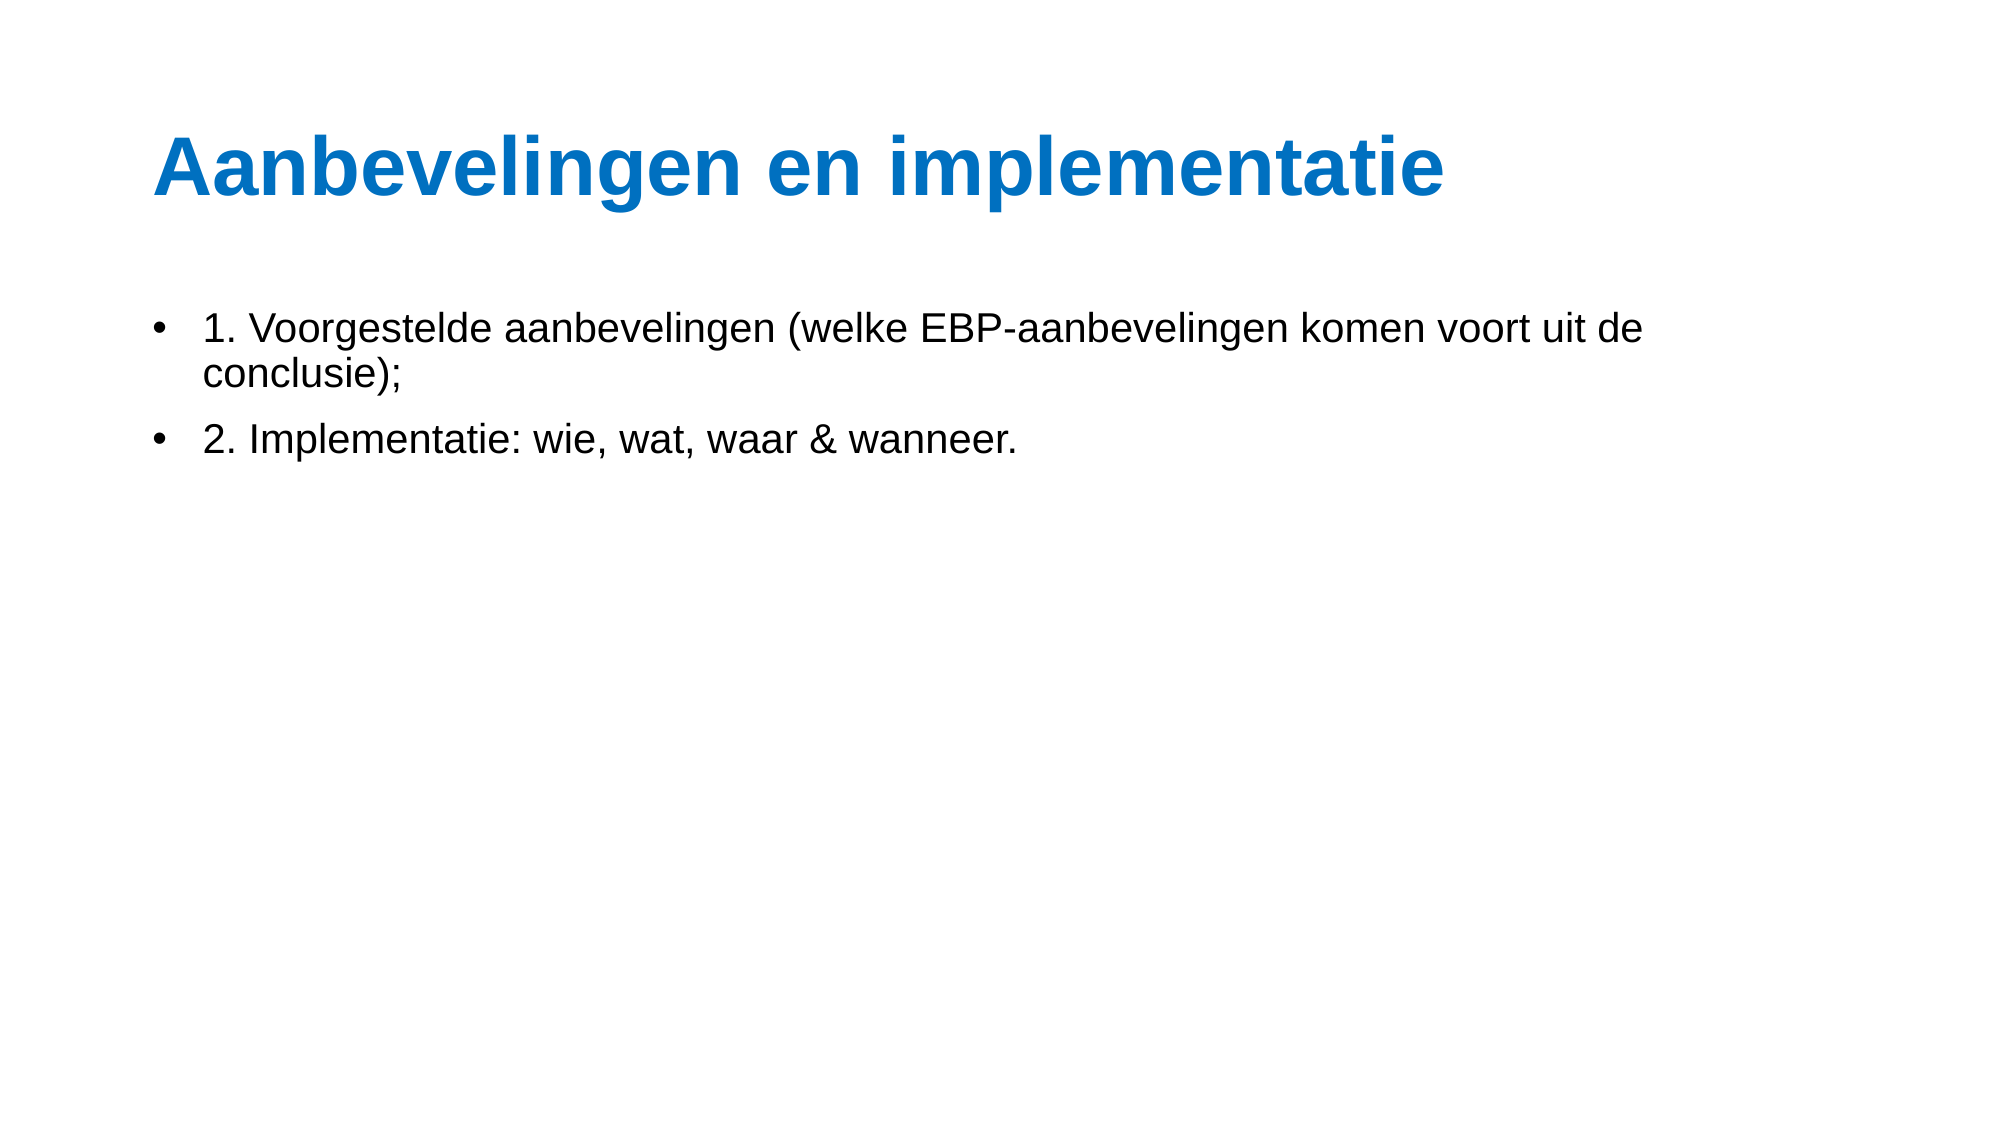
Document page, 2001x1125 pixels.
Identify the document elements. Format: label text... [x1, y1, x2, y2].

title Aanbevelingen en implementatie [137, 59, 1863, 278]
list 1. Voorgestelde aanbevelingen (welke EBP-aanbevelingen komen voort uit de conclusie); 2. Implementatie: wie, wat, waar & wanneer. [137, 299, 1863, 1014]
